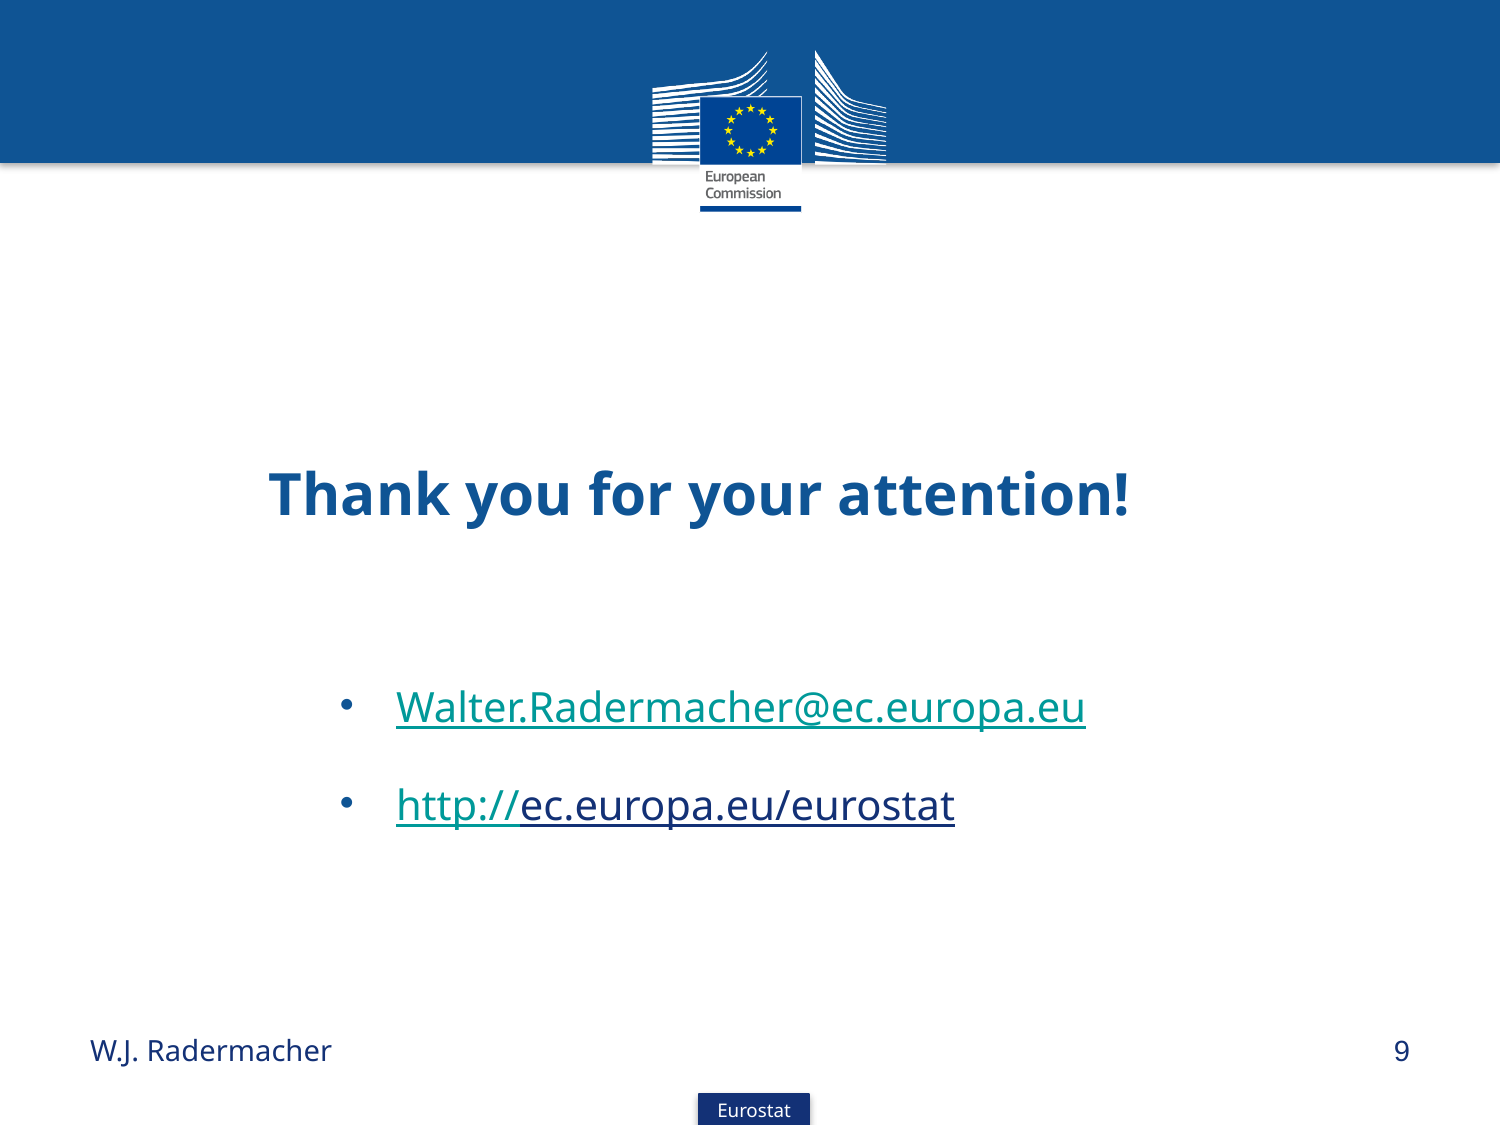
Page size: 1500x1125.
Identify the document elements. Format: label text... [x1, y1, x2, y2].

list Walter.Radermacher@ec.europa.eu http://ec.europa.eu/eurostat [324, 645, 1192, 858]
slide_number 9 [1074, 1024, 1426, 1103]
title Thank you for your attention! [253, 444, 1500, 539]
slide_number W.J. Radermacher [74, 1024, 426, 1103]
text_box [360, 656, 798, 799]
